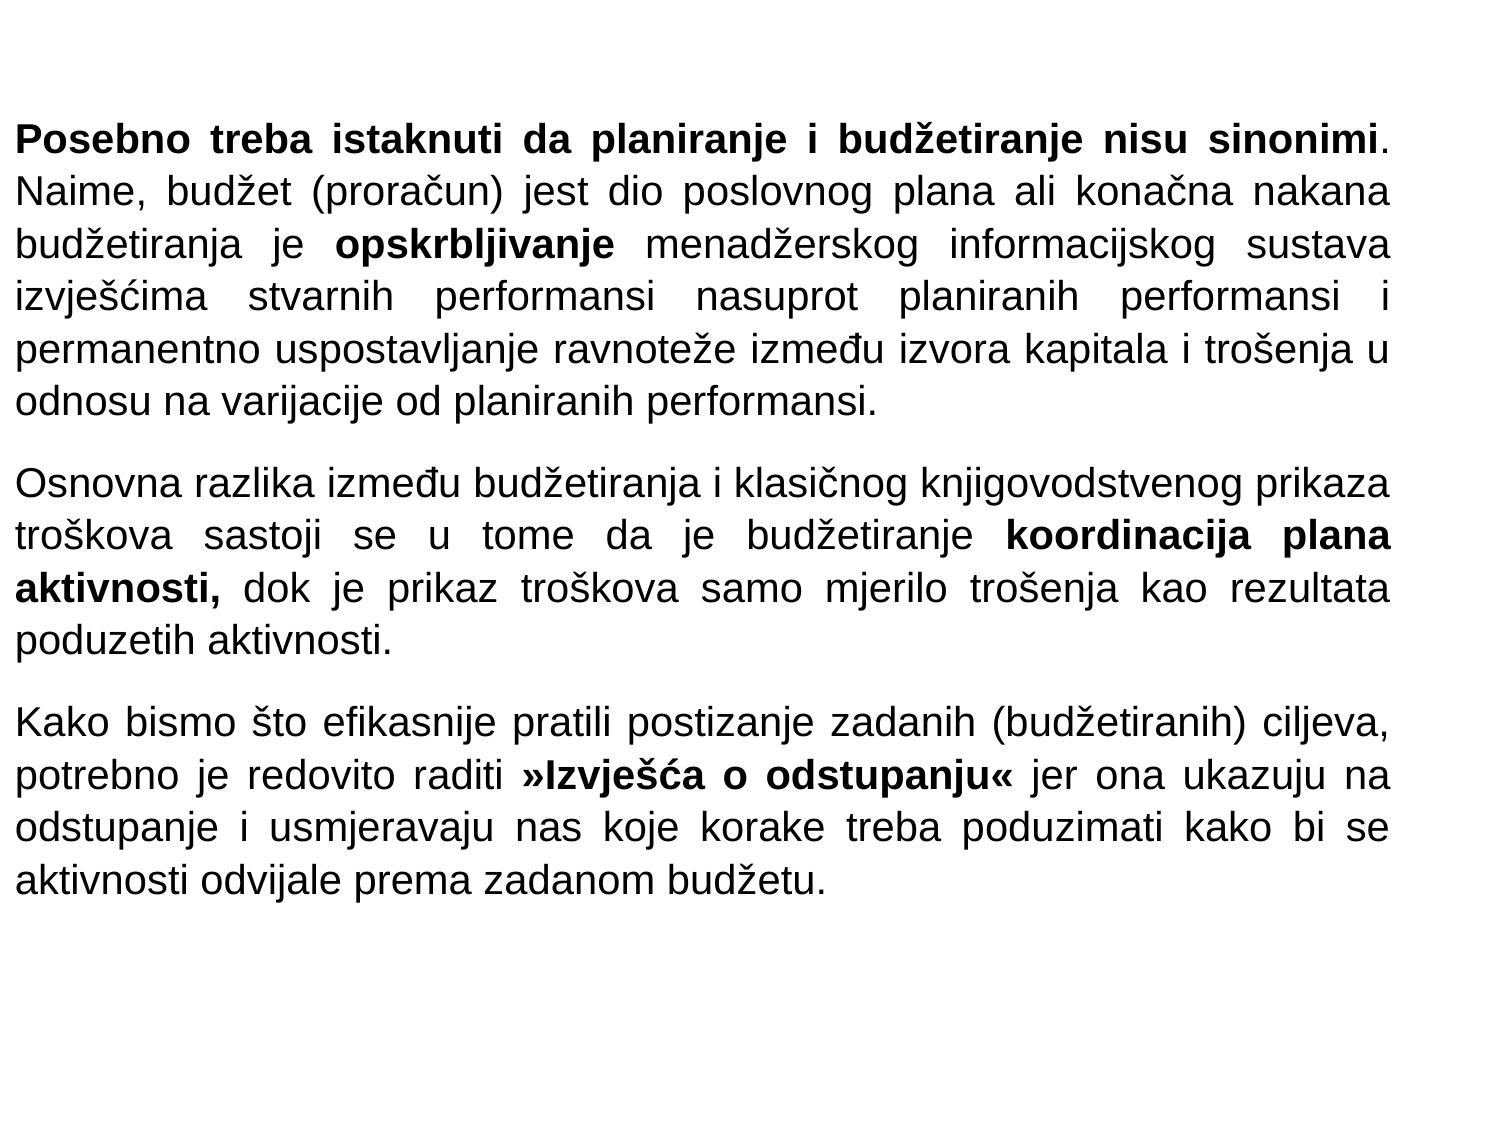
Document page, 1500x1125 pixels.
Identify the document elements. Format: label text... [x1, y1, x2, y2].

text_box Posebno treba istaknuti da planiranje i budžetiranje nisu sinonimi. Naime, budžet (proračun) jest dio poslovnog plana ali konačna nakana budžetiranja je opskrbljivanje menadžerskog informacijskog sustava izvješćima stvarnih performansi nasuprot planiranih performansi i permanentno uspostavljanje ravnoteže između izvora kapitala i trošenja u odnosu na varijacije od planiranih performansi. Osnovna razlika između budžetiranja i klasičnog knjigovodstvenog prikaza troškova sastoji se u tome da je budžetiranje koordinacija plana aktivnosti, dok je prikaz troškova samo mjerilo trošenja kao rezultata poduzetih aktivnosti. Kako bismo što efikasnije pratili postizanje zadanih (budžetiranih) ciljeva, potrebno je redovito raditi »Izvješća o odstupanju« jer ona ukazuju na odstupanje i usmjeravaju nas koje korake treba poduzimati kako bi se aktivnosti odvijale prema zadanom budžetu. [0, 101, 1406, 910]
